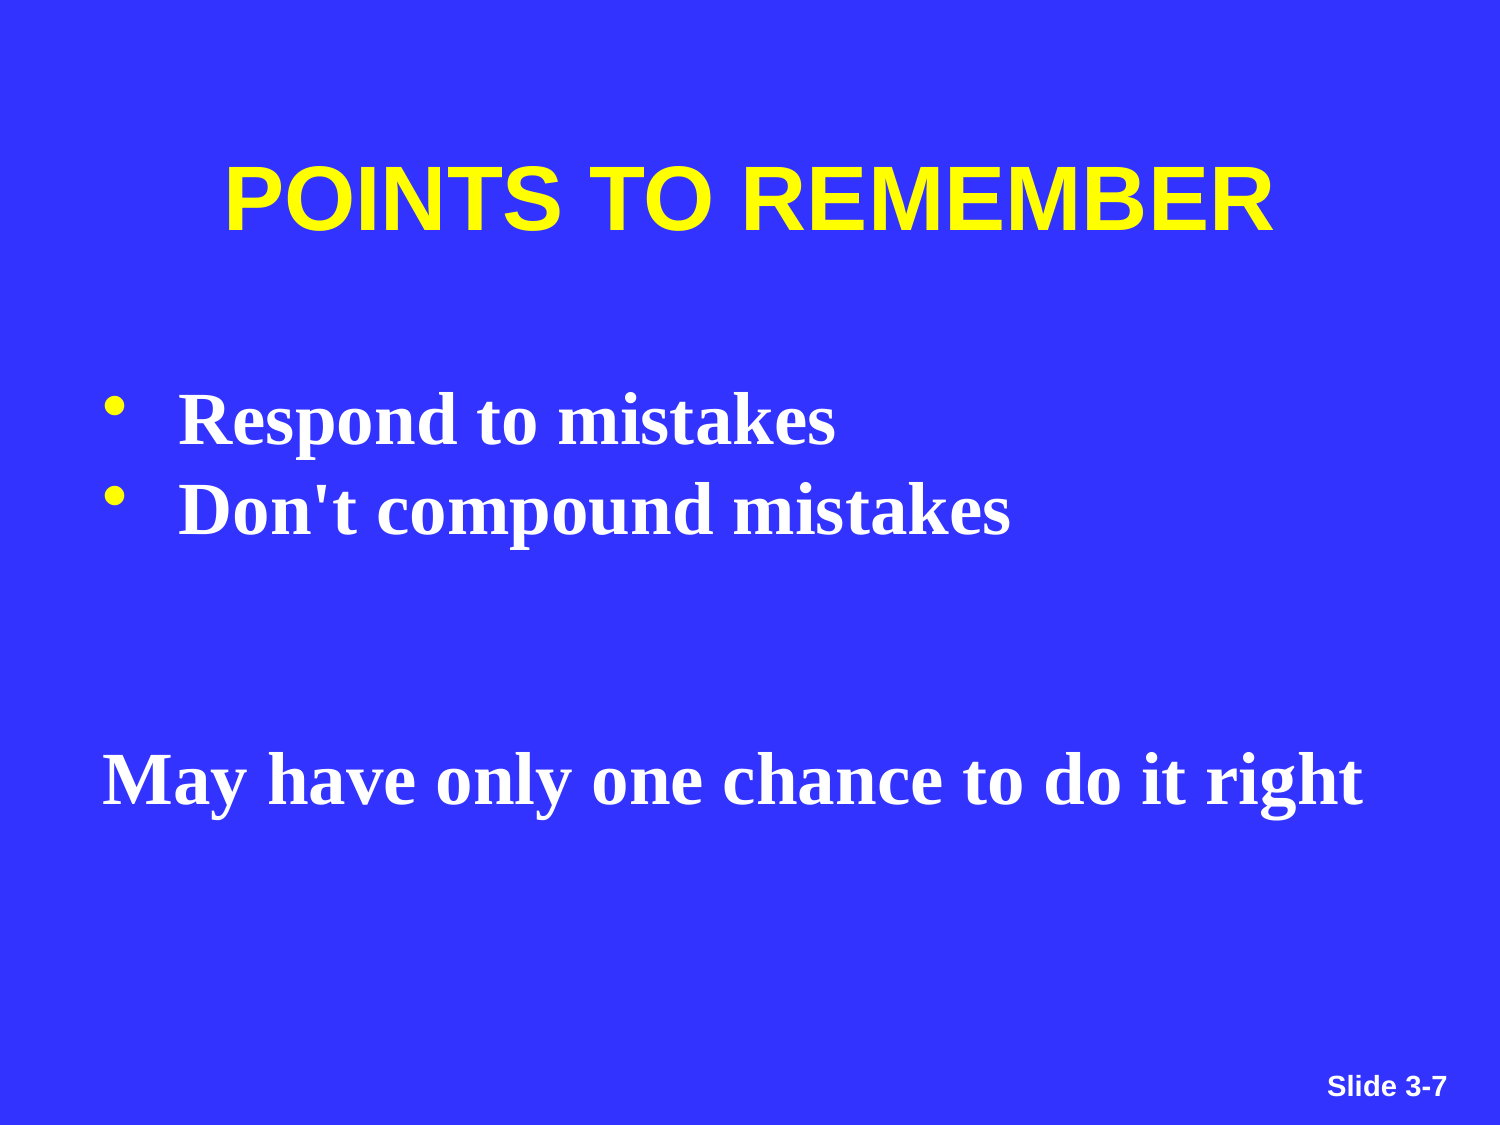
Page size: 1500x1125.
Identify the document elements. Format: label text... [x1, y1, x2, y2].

text_box POINTS TO REMEMBER [74, 99, 1425, 288]
slide_number Slide 3-7 [1112, 1059, 1463, 1125]
list Respond to mistakes Don't compound mistakes May have only one chance to do it right [87, 362, 1435, 888]
